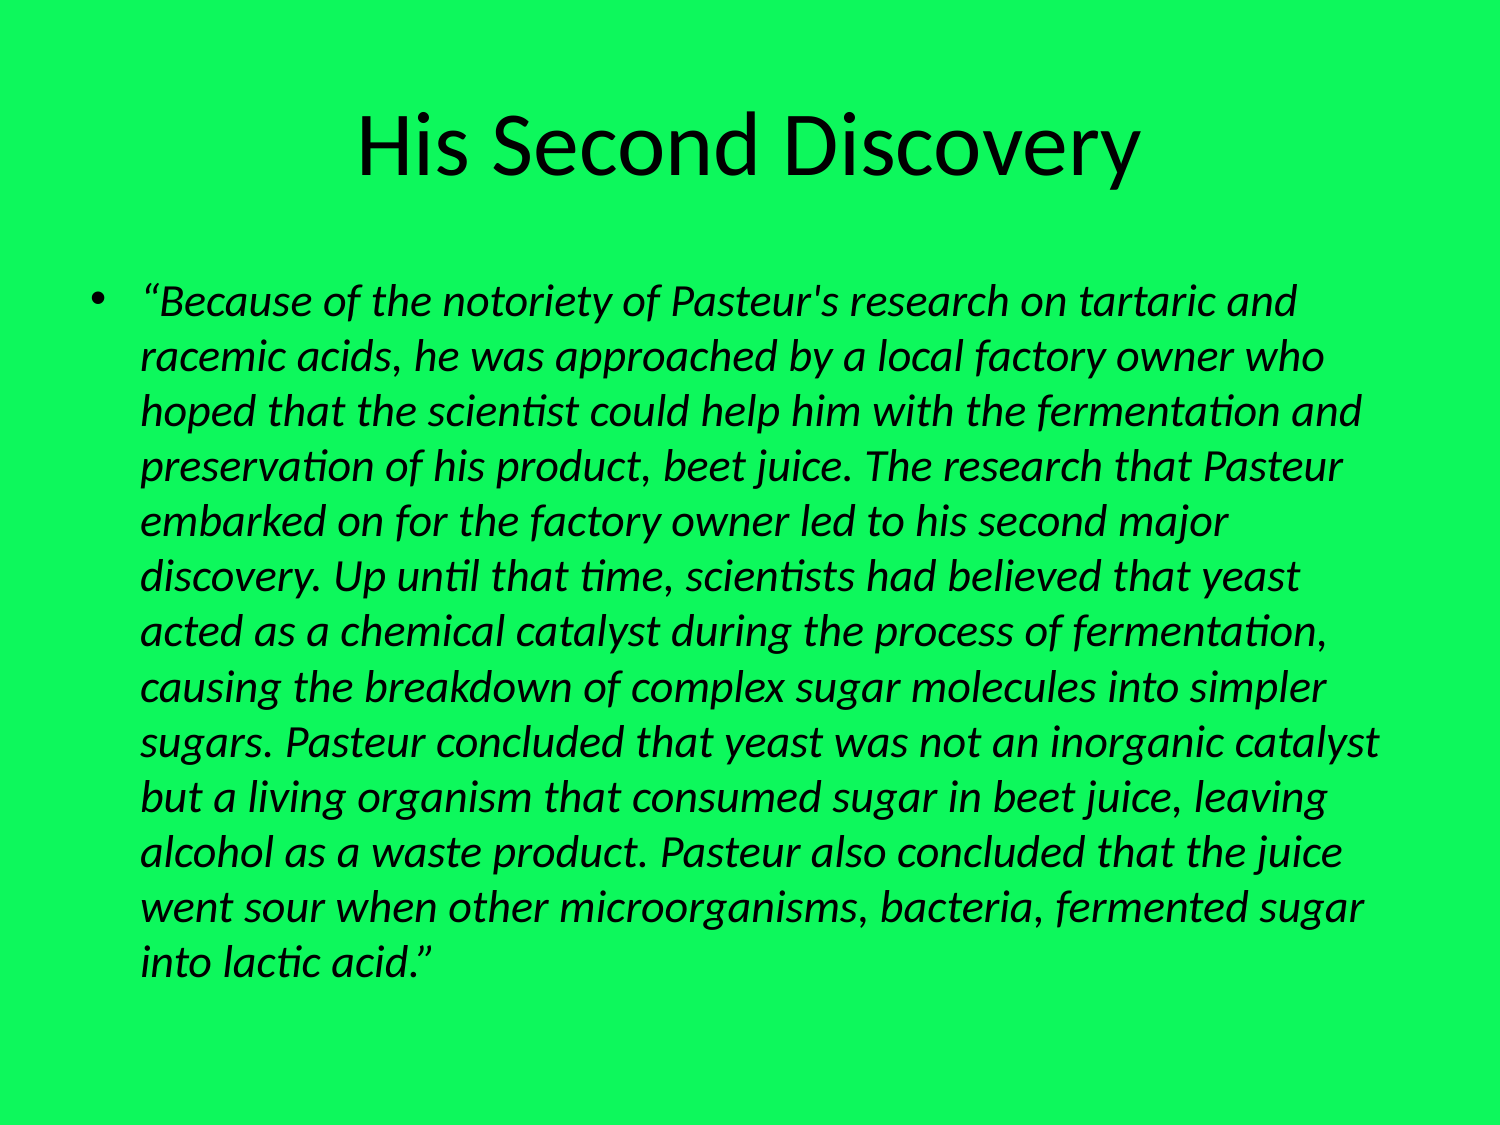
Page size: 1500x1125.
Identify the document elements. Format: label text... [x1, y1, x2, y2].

list “Because of the notoriety of Pasteur's research on tartaric and racemic acids, he was approached by a local factory owner who hoped that the scientist could help him with the fermentation and preservation of his product, beet juice. The research that Pasteur embarked on for the factory owner led to his second major discovery. Up until that time, scientists had believed that yeast acted as a chemical catalyst during the process of fermentation, causing the breakdown of complex sugar molecules into simpler sugars. Pasteur concluded that yeast was not an inorganic catalyst but a living organism that consumed sugar in beet juice, leaving alcohol as a waste product. Pasteur also concluded that the juice went sour when other microorganisms, bacteria, fermented sugar into lactic acid.” [75, 262, 1425, 1005]
title His Second Discovery [75, 45, 1425, 233]
